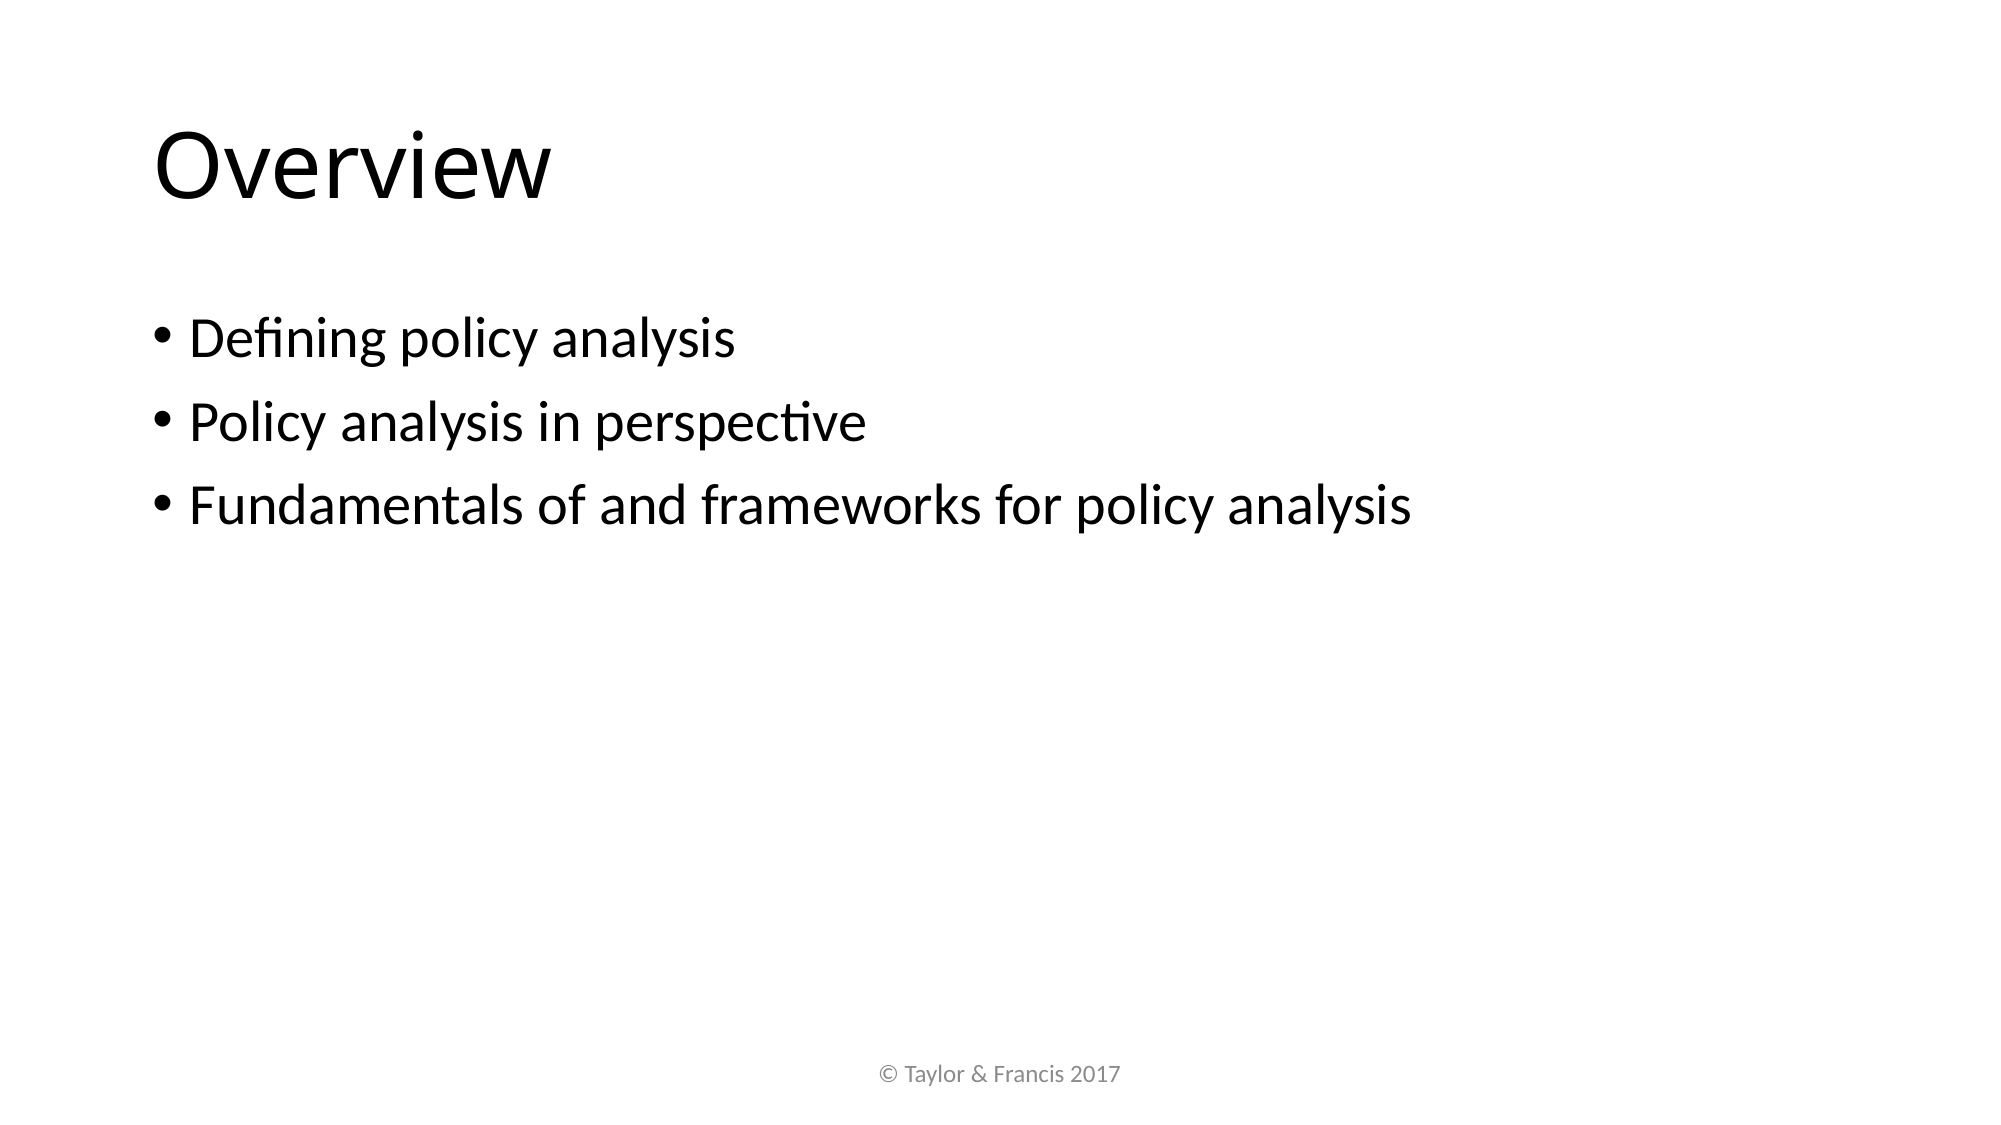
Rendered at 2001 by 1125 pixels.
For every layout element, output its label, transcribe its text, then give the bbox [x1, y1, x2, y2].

title Overview [137, 59, 1863, 278]
footer © Taylor & Francis 2017 [662, 1042, 1338, 1103]
list Defining policy analysis Policy analysis in perspective Fundamentals of and frameworks for policy analysis [137, 299, 1863, 1014]
